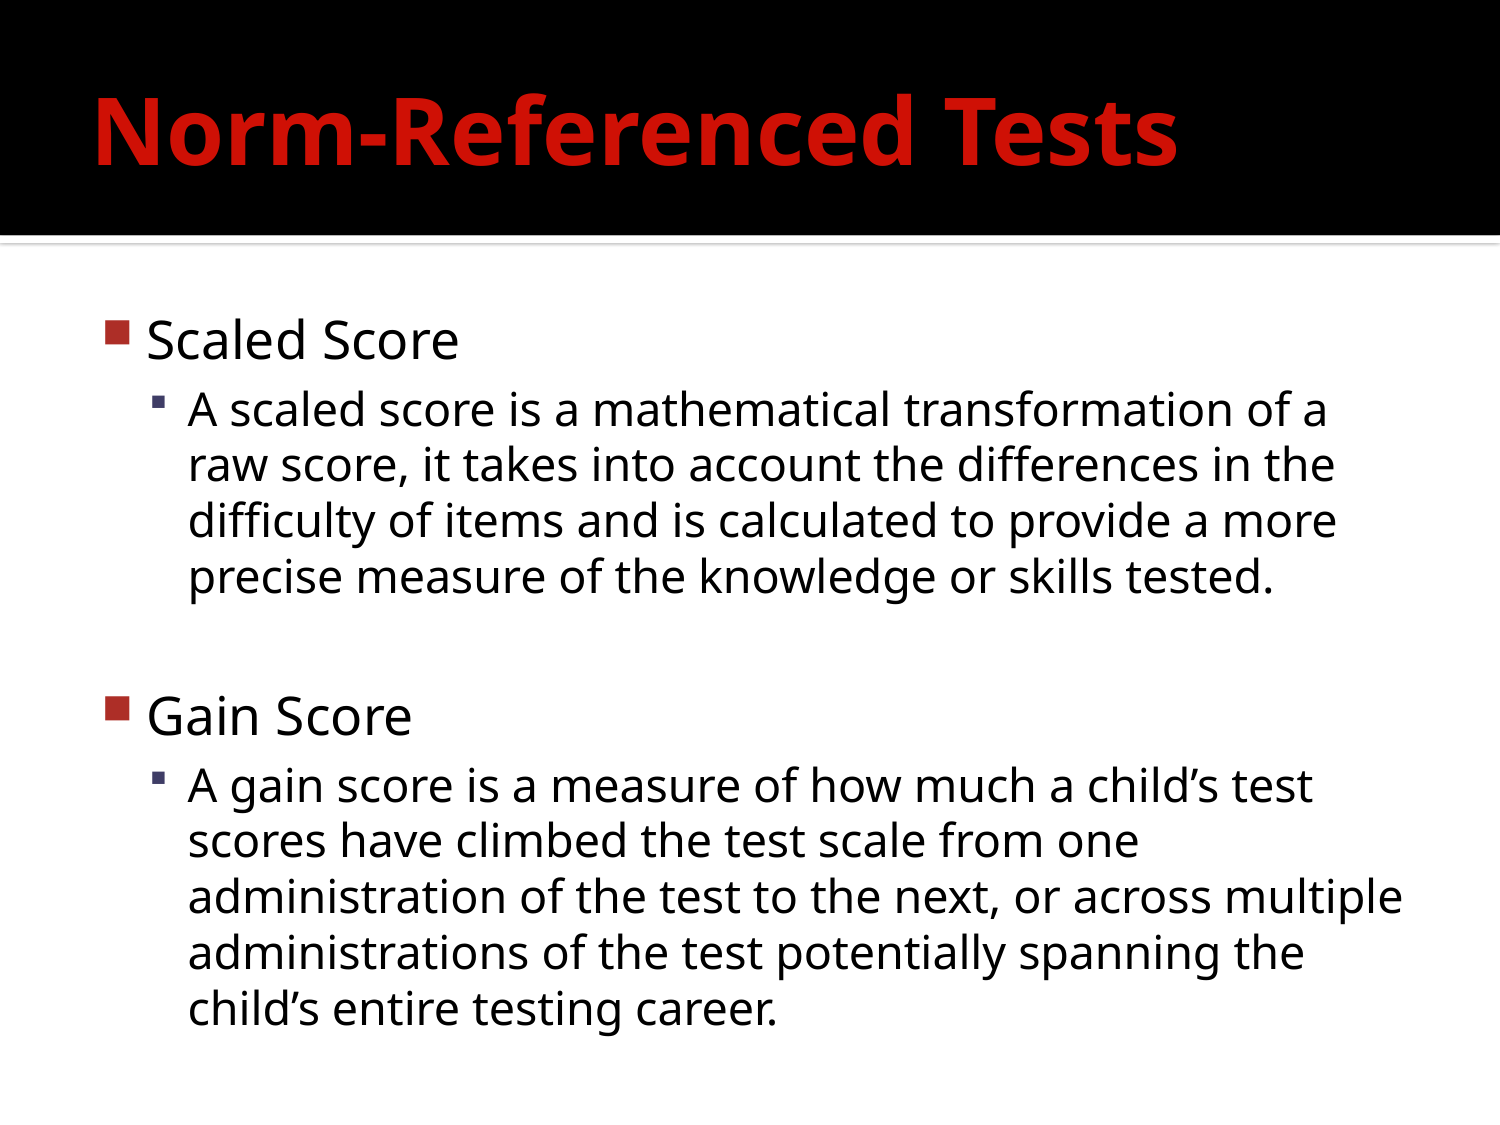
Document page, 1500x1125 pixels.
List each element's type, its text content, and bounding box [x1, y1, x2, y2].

list Scaled Score A scaled score is a mathematical transformation of a raw score, it takes into account the differences in the difficulty of items and is calculated to provide a more precise measure of the knowledge or skills tested. Gain Score A gain score is a measure of how much a child’s test scores have climbed the test scale from one administration of the test to the next, or across multiple administrations of the test potentially spanning the child’s entire testing career. [75, 291, 1425, 1050]
title Norm-Referenced Tests [75, 25, 1425, 231]
